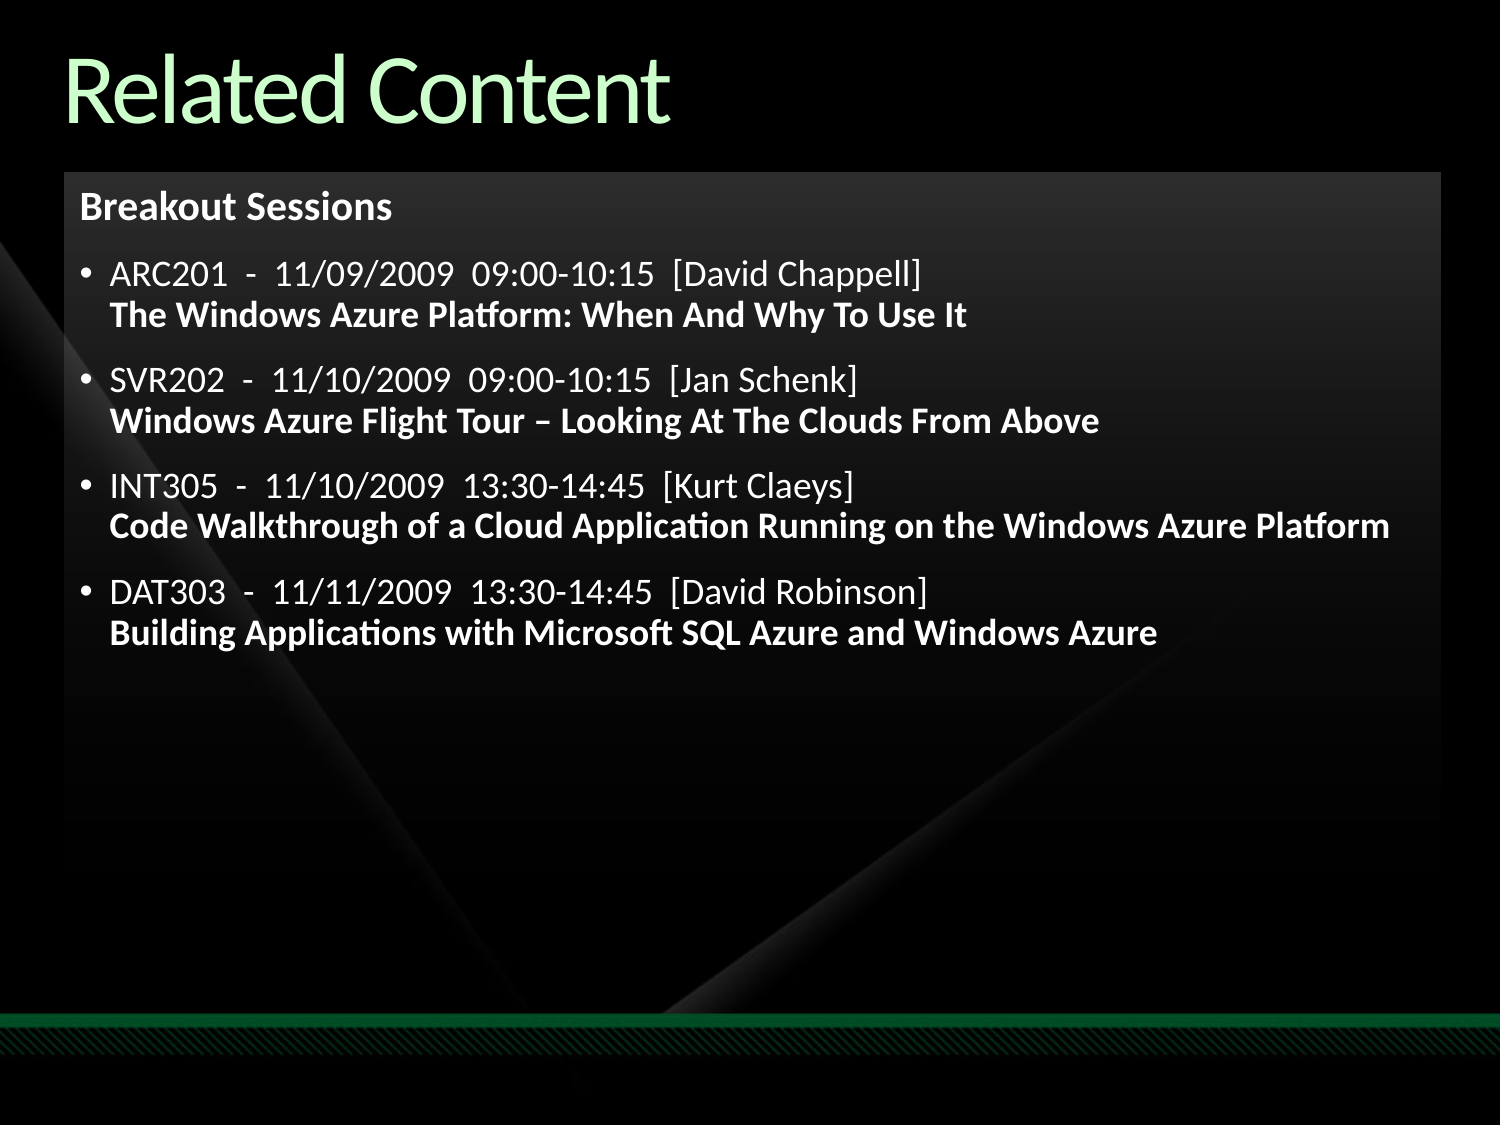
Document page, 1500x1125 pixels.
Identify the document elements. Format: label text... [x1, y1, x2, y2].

list Breakout Sessions ARC201 - 11/09/2009 09:00-10:15 [David Chappell] The Windows Azure Platform: When And Why To Use It SVR202 - 11/10/2009 09:00-10:15 [Jan Schenk] Windows Azure Flight Tour – Looking At The Clouds From Above INT305 - 11/10/2009 13:30-14:45 [Kurt Claeys] Code Walkthrough of a Cloud Application Running on the Windows Azure Platform DAT303 - 11/11/2009 13:30-14:45 [David Robinson] Building Applications with Microsoft SQL Azure and Windows Azure [64, 172, 1441, 988]
title Related Content [62, 37, 1437, 147]
picture [0, 0, 1500, 1125]
